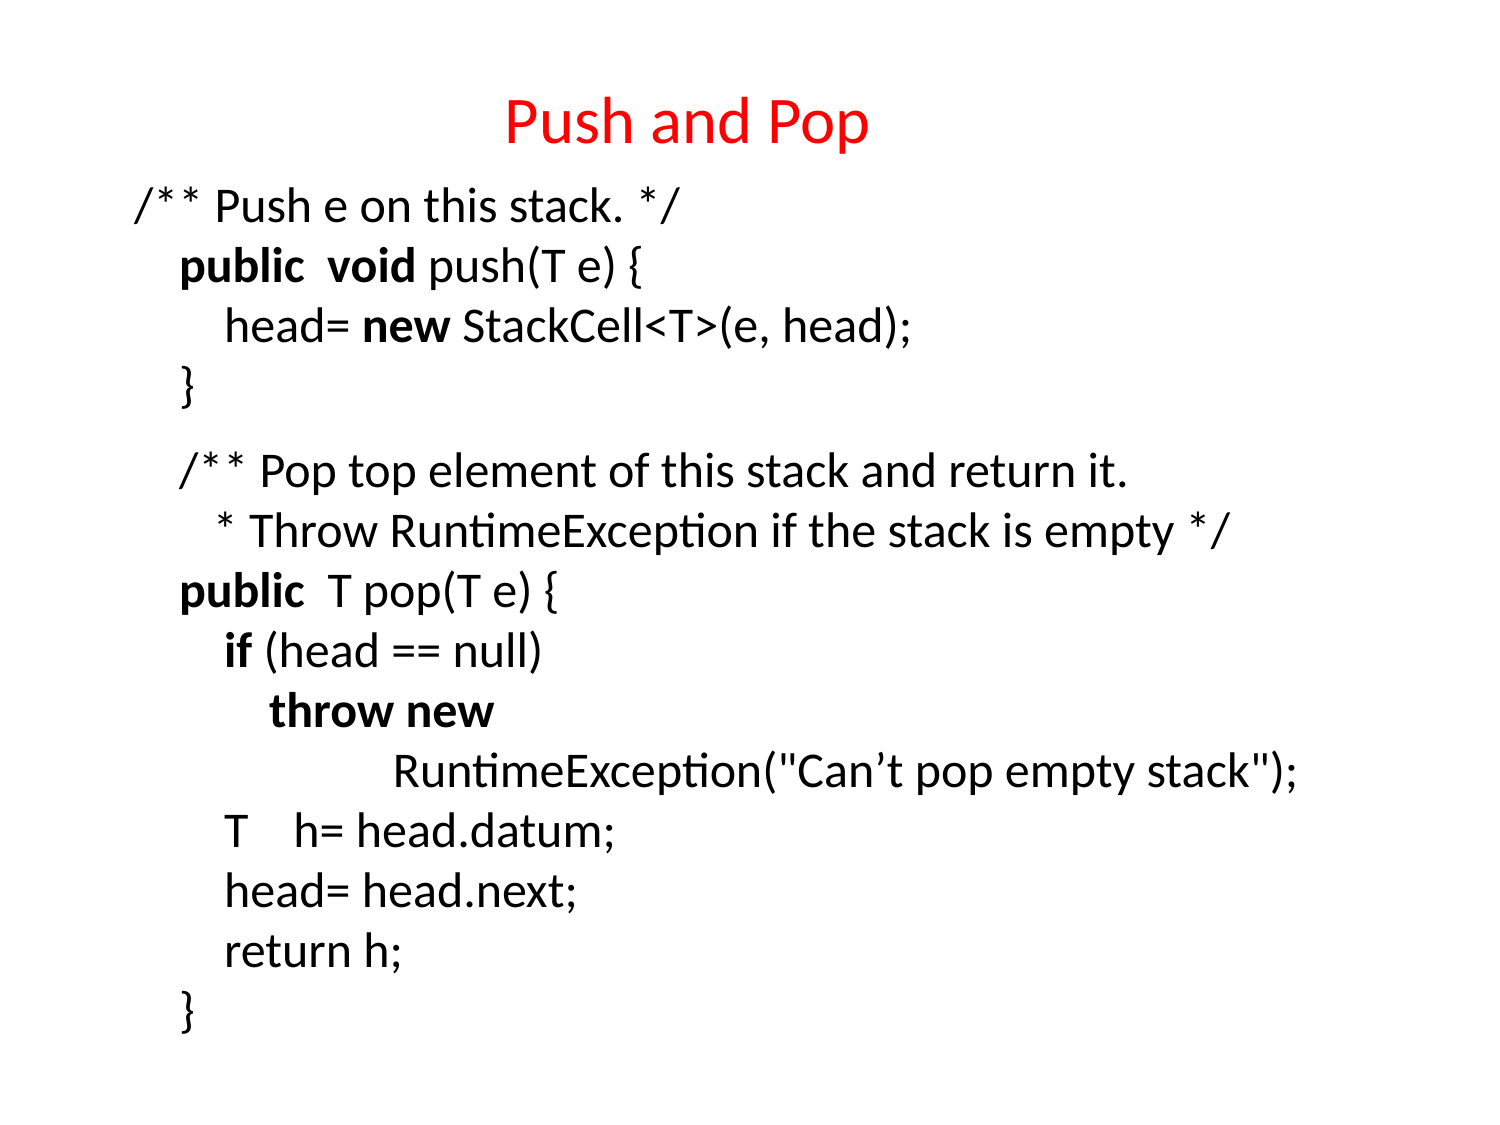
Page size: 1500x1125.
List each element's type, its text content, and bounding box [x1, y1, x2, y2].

text_box Push and Pop [490, 69, 886, 165]
text_box /** Push e on this stack. */ public void push(T e) { head= new StackCell<T>(e, head); } /** Pop top element of this stack and return it. * Throw RuntimeException if the stack is empty */ public T pop(T e) { if (head == null) throw new RuntimeException("Can’t pop empty stack"); T h= head.datum; head= head.next; return h; } [119, 165, 1419, 1046]
